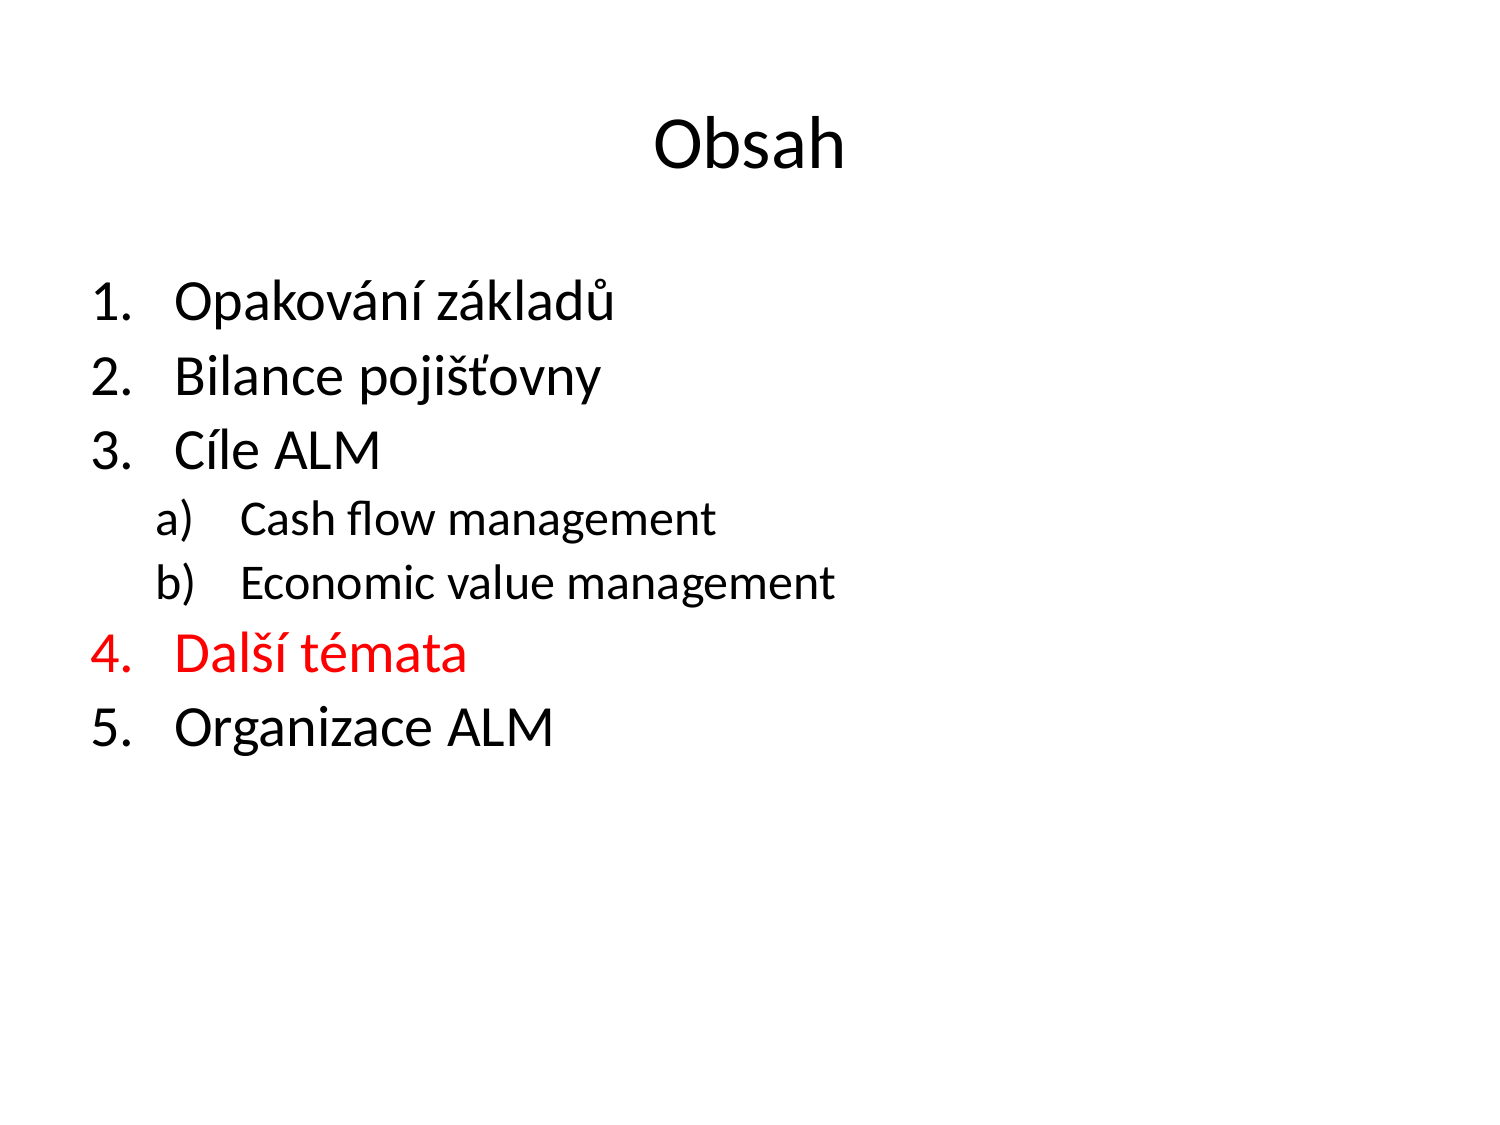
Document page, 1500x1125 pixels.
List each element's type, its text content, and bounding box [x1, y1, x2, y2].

list Opakování základů Bilance pojišťovny Cíle ALM Cash flow management Economic value management Další témata Organizace ALM [75, 262, 1425, 1005]
title Obsah [75, 45, 1425, 233]
